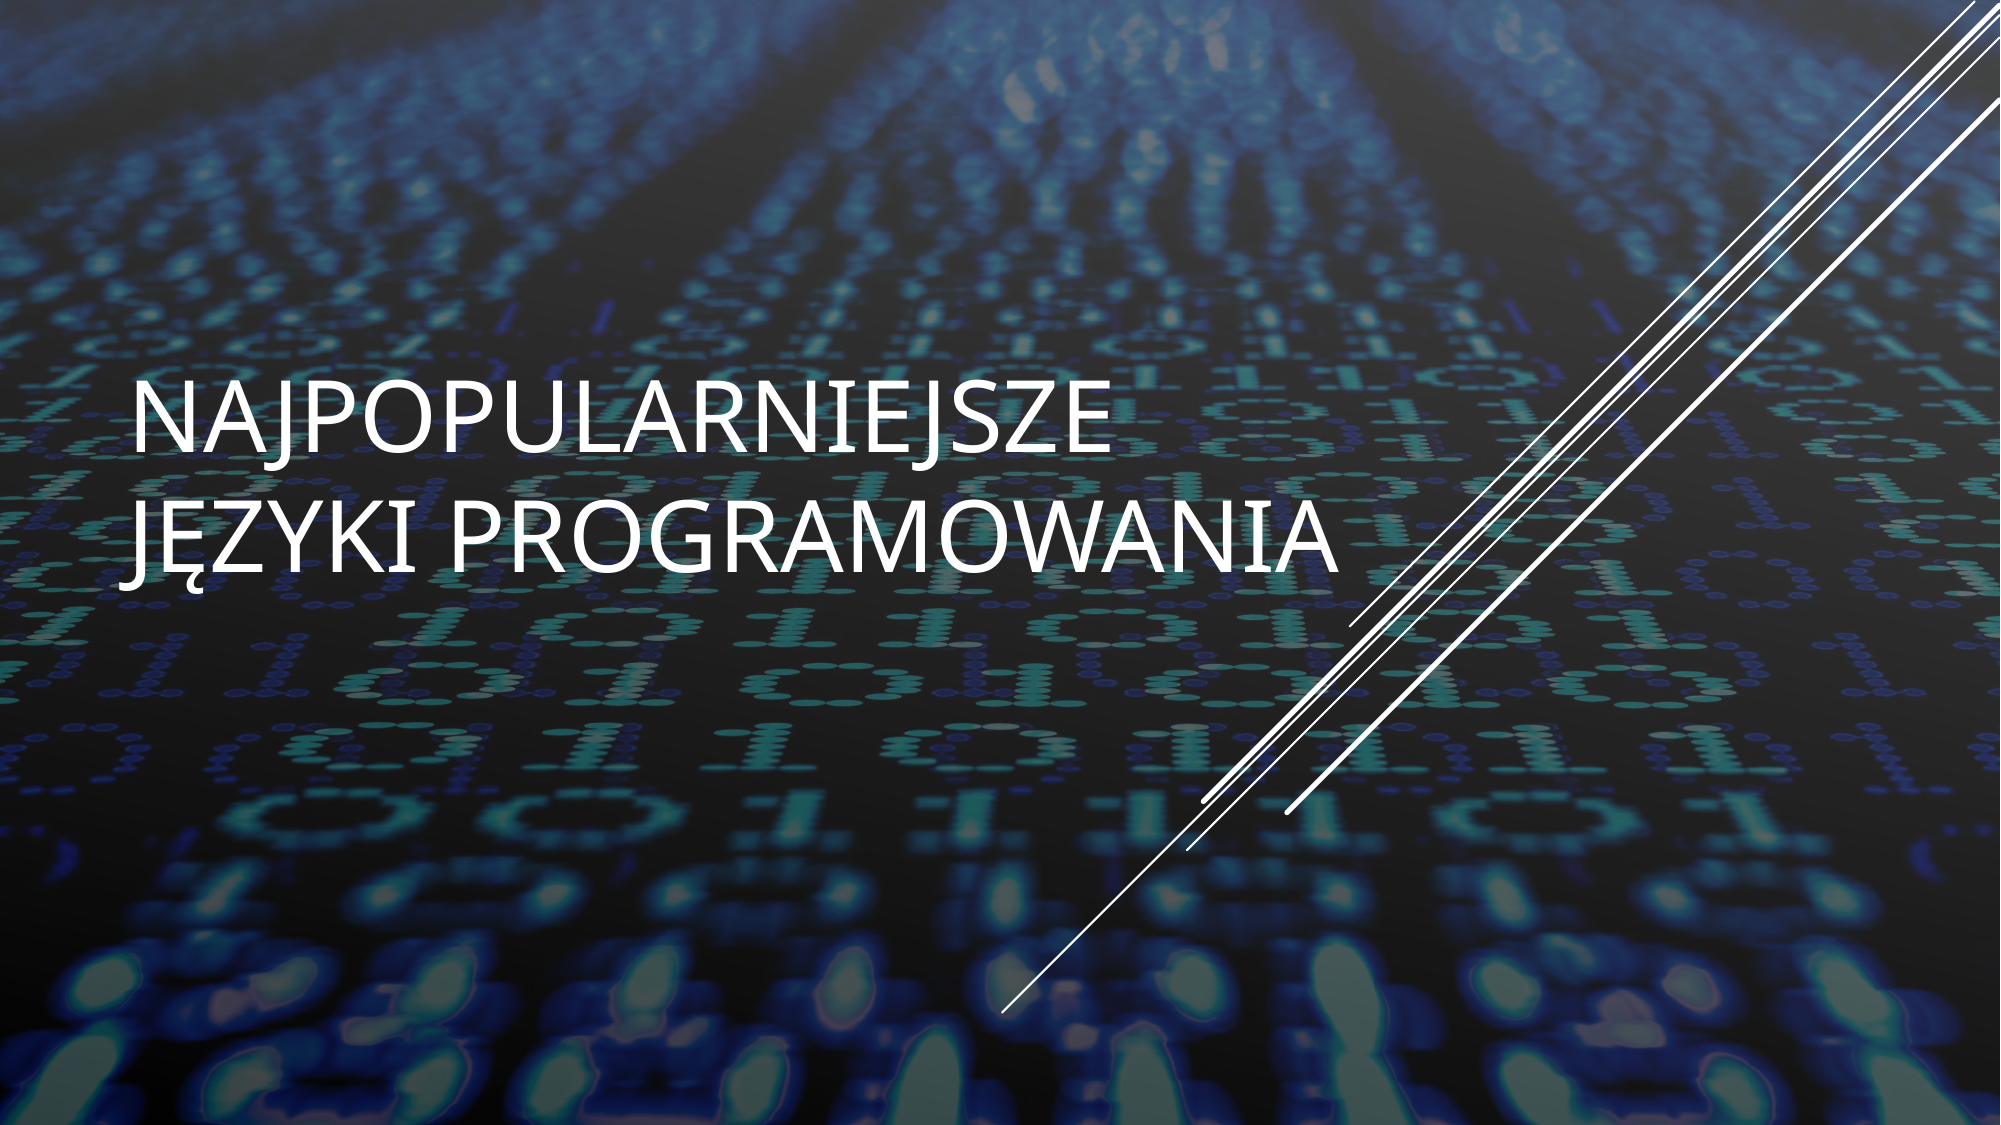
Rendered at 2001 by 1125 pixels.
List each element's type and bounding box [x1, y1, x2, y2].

picture [0, 0, 2000, 1125]
text_box [1001, 1, 2000, 1013]
